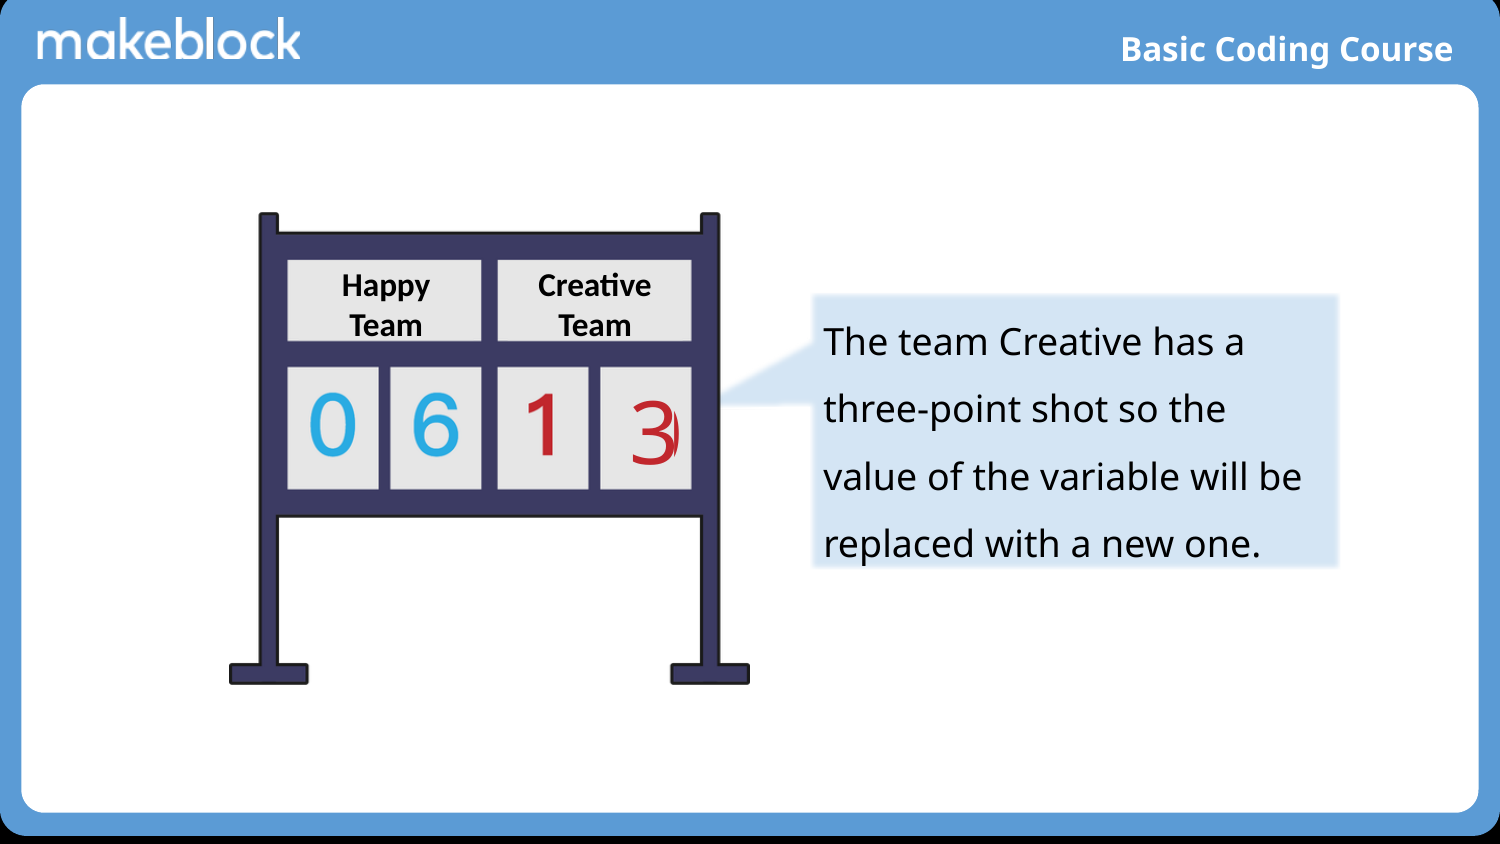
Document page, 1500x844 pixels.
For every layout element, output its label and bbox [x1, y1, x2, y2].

text_box [229, 212, 750, 685]
text_box [0, 0, 1500, 836]
